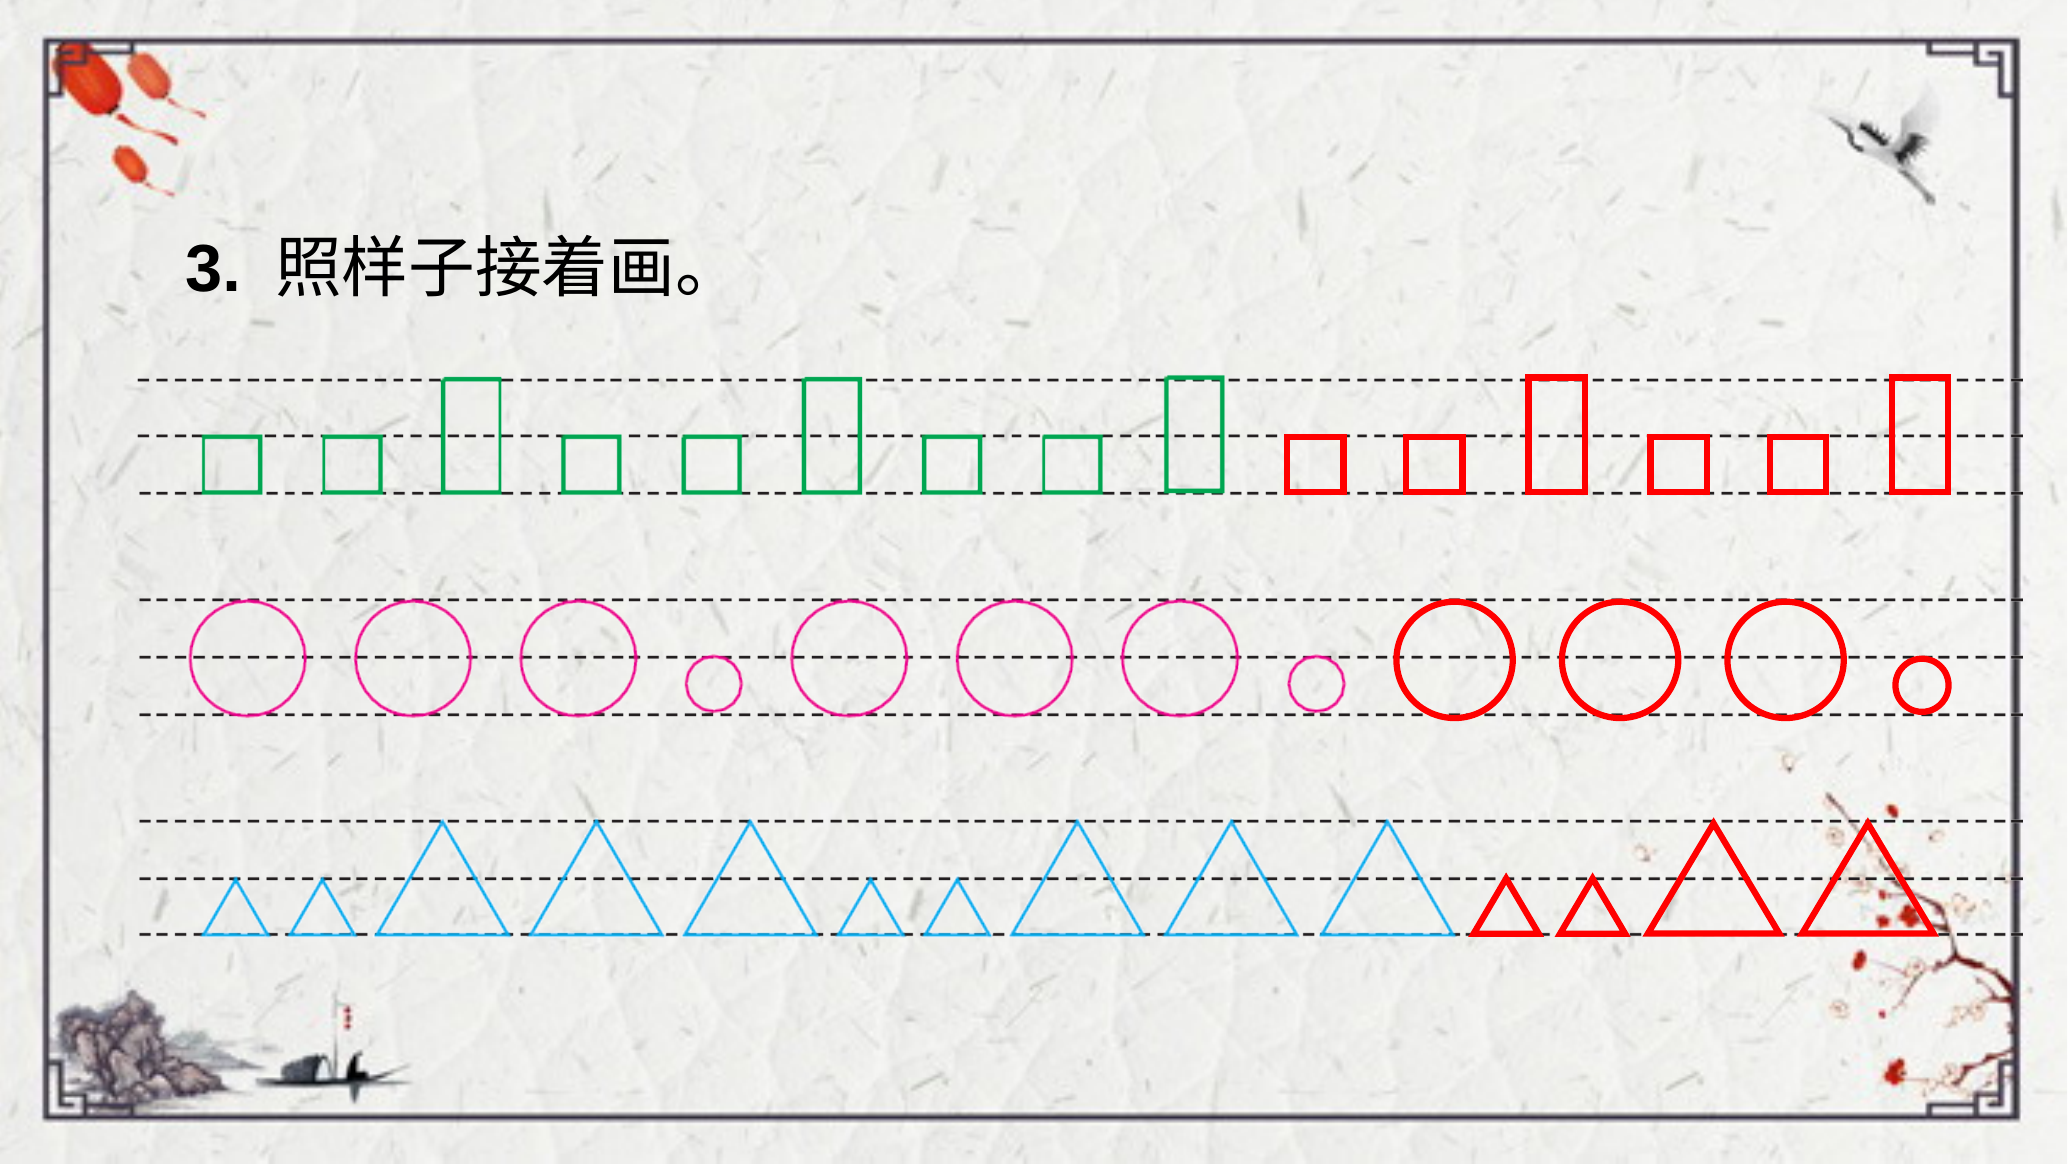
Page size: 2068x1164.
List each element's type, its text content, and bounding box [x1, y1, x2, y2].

text_box 3. 照样子接着画。 [170, 217, 744, 313]
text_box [1287, 377, 1585, 493]
picture [0, 0, 2068, 1164]
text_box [1650, 377, 1949, 493]
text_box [1473, 823, 1934, 934]
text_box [1396, 601, 1949, 719]
